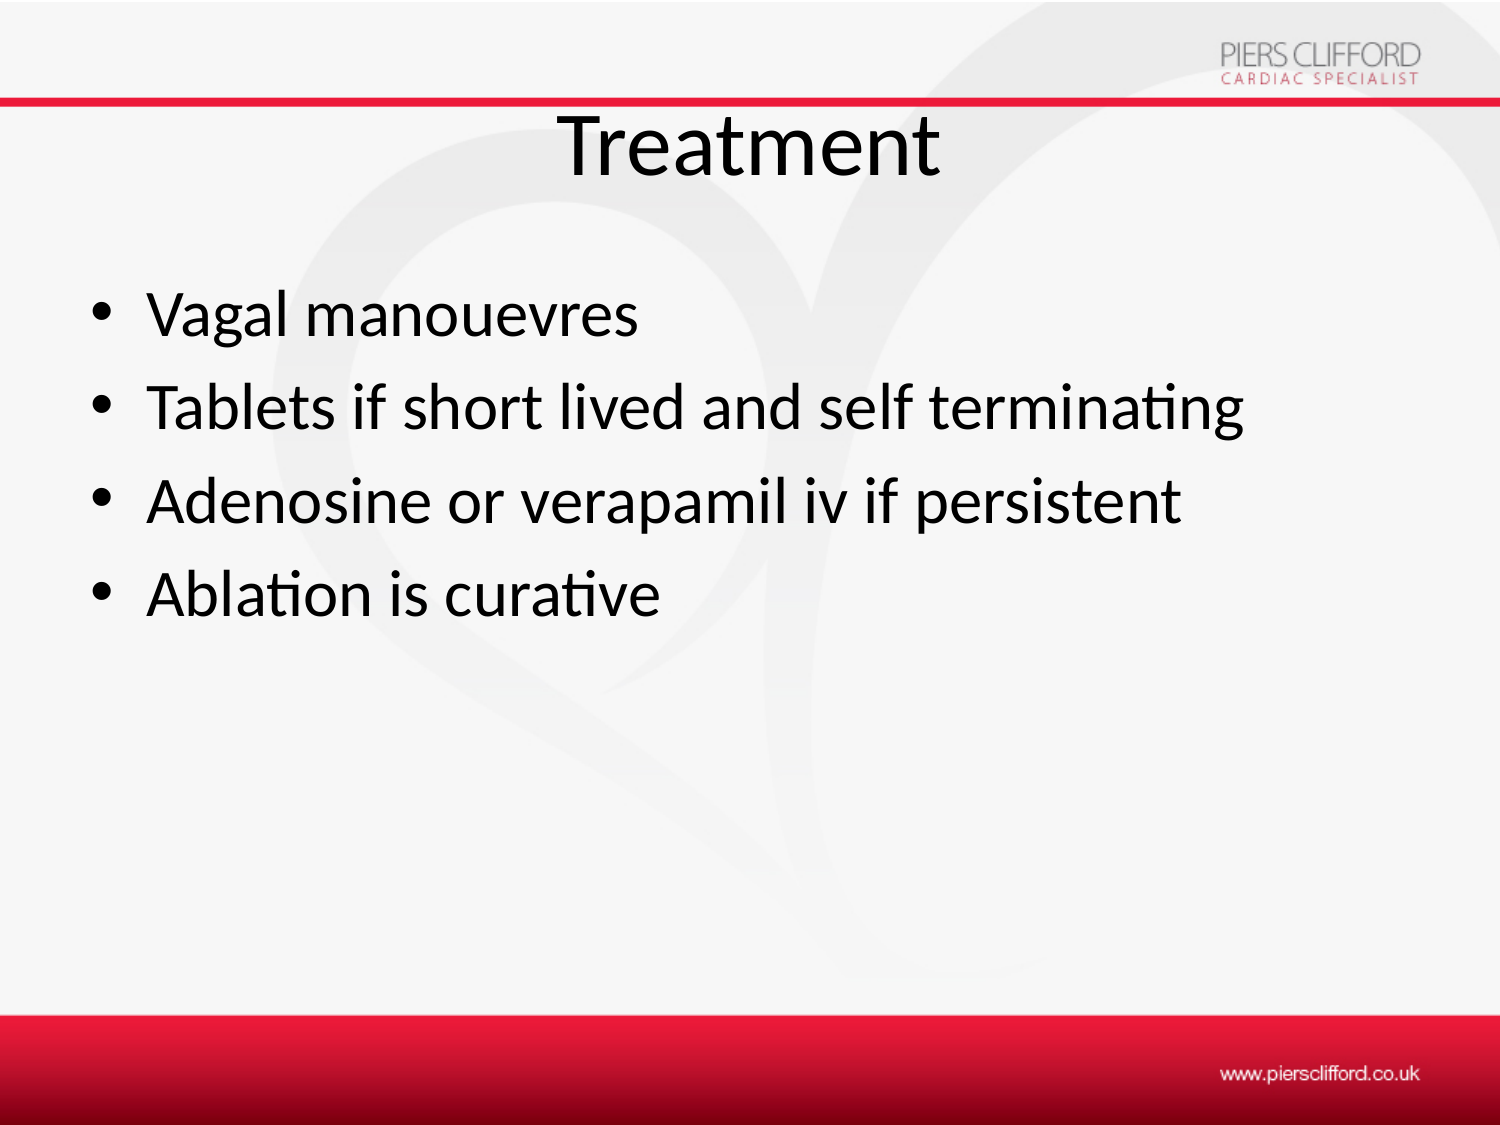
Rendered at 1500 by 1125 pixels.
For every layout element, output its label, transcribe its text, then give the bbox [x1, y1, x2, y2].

picture [0, 2, 1500, 1125]
list Vagal manouevres Tablets if short lived and self terminating Adenosine or verapamil iv if persistent Ablation is curative [74, 262, 1426, 1006]
title Treatment [74, 44, 1426, 233]
